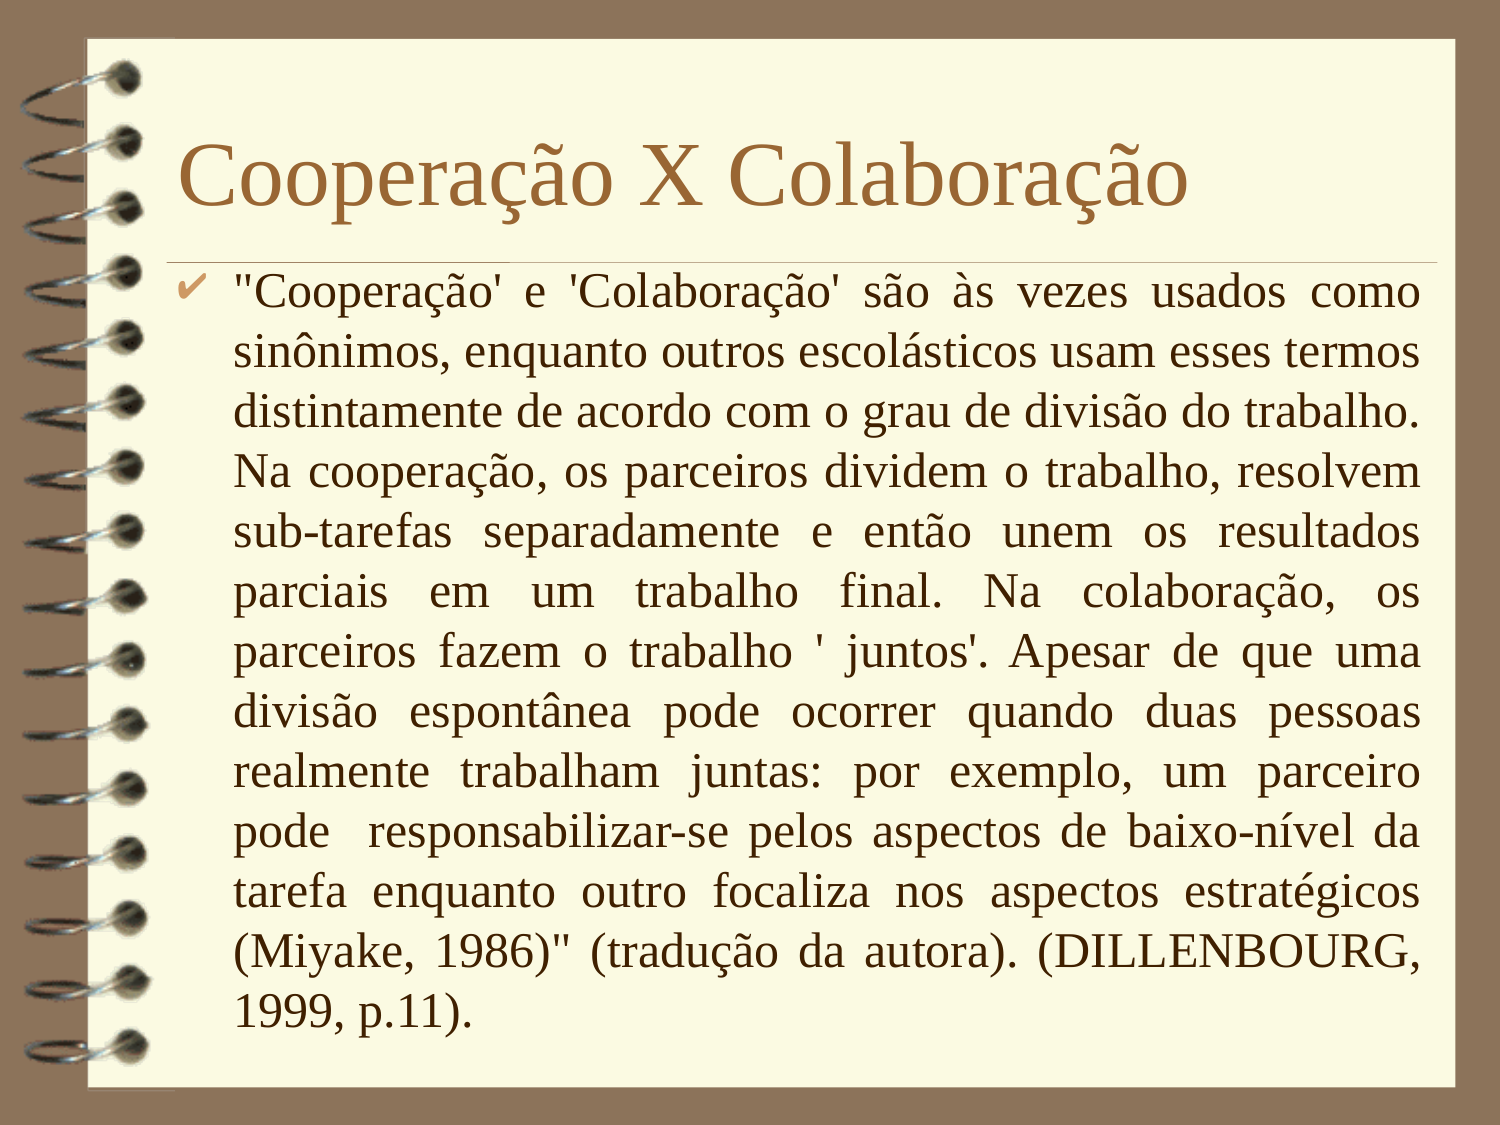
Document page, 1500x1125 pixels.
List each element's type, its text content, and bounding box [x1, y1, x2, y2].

list "Cooperação' e 'Colaboração' são às vezes usados como sinônimos, enquanto outros escolásticos usam esses termos distintamente de acordo com o grau de divisão do trabalho. Na cooperação, os parceiros dividem o trabalho, resolvem sub-tarefas separadamente e então unem os resultados parciais em um trabalho final. Na colaboração, os parceiros fazem o trabalho ' juntos'. Apesar de que uma divisão espontânea pode ocorrer quando duas pessoas realmente trabalham juntas: por exemplo, um parceiro pode responsabilizar-se pelos aspectos de baixo-nível da tarefa enquanto outro focaliza nos aspectos estratégicos (Miyake, 1986)" (tradução da autora). (DILLENBOURG, 1999, p.11). [162, 249, 1438, 926]
title Cooperação X Colaboração [162, 74, 1438, 249]
picture [0, 0, 175, 1125]
